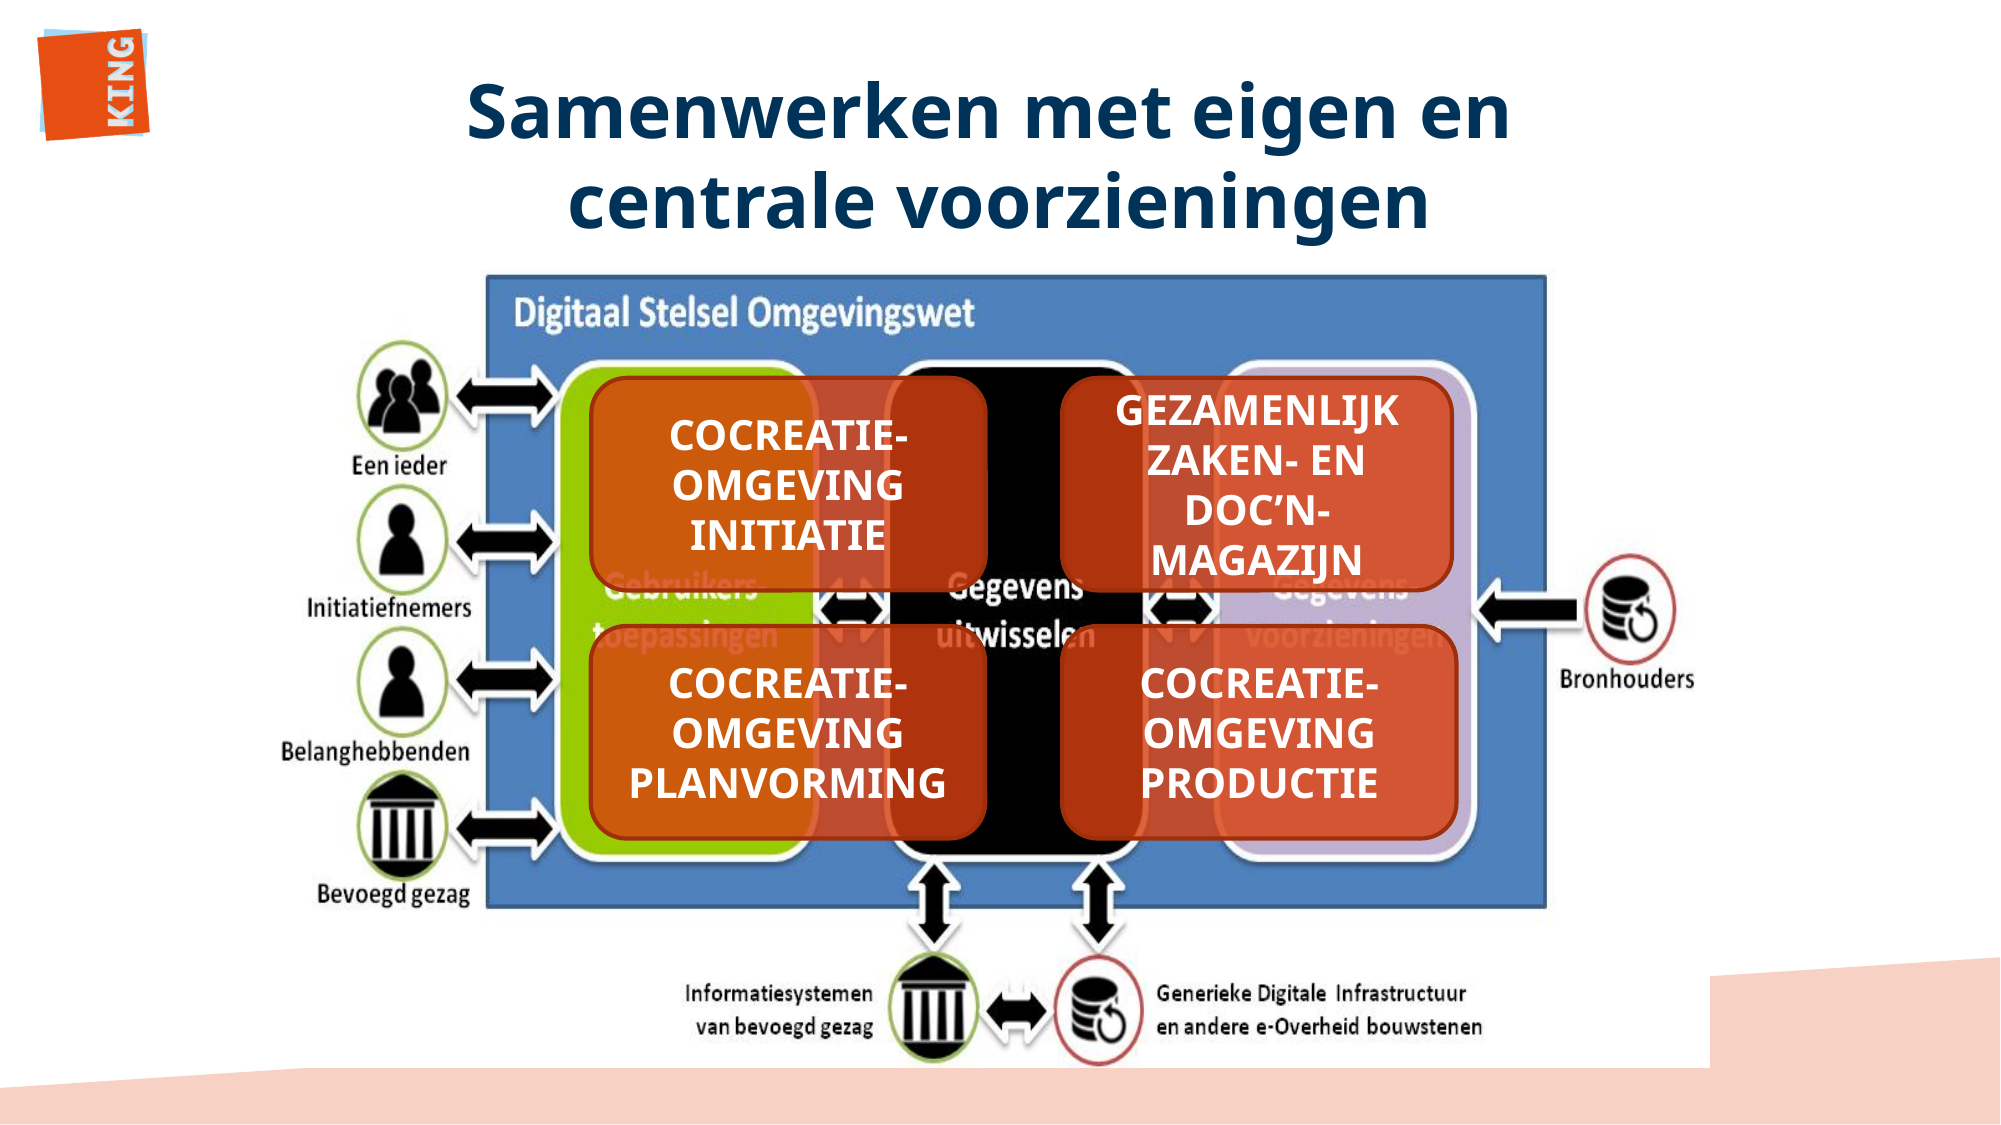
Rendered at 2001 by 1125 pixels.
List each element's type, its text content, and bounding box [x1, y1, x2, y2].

picture [261, 269, 1710, 1068]
picture [37, 28, 150, 141]
title Samenwerken met eigen en centrale voorzieningen [157, 88, 1843, 219]
